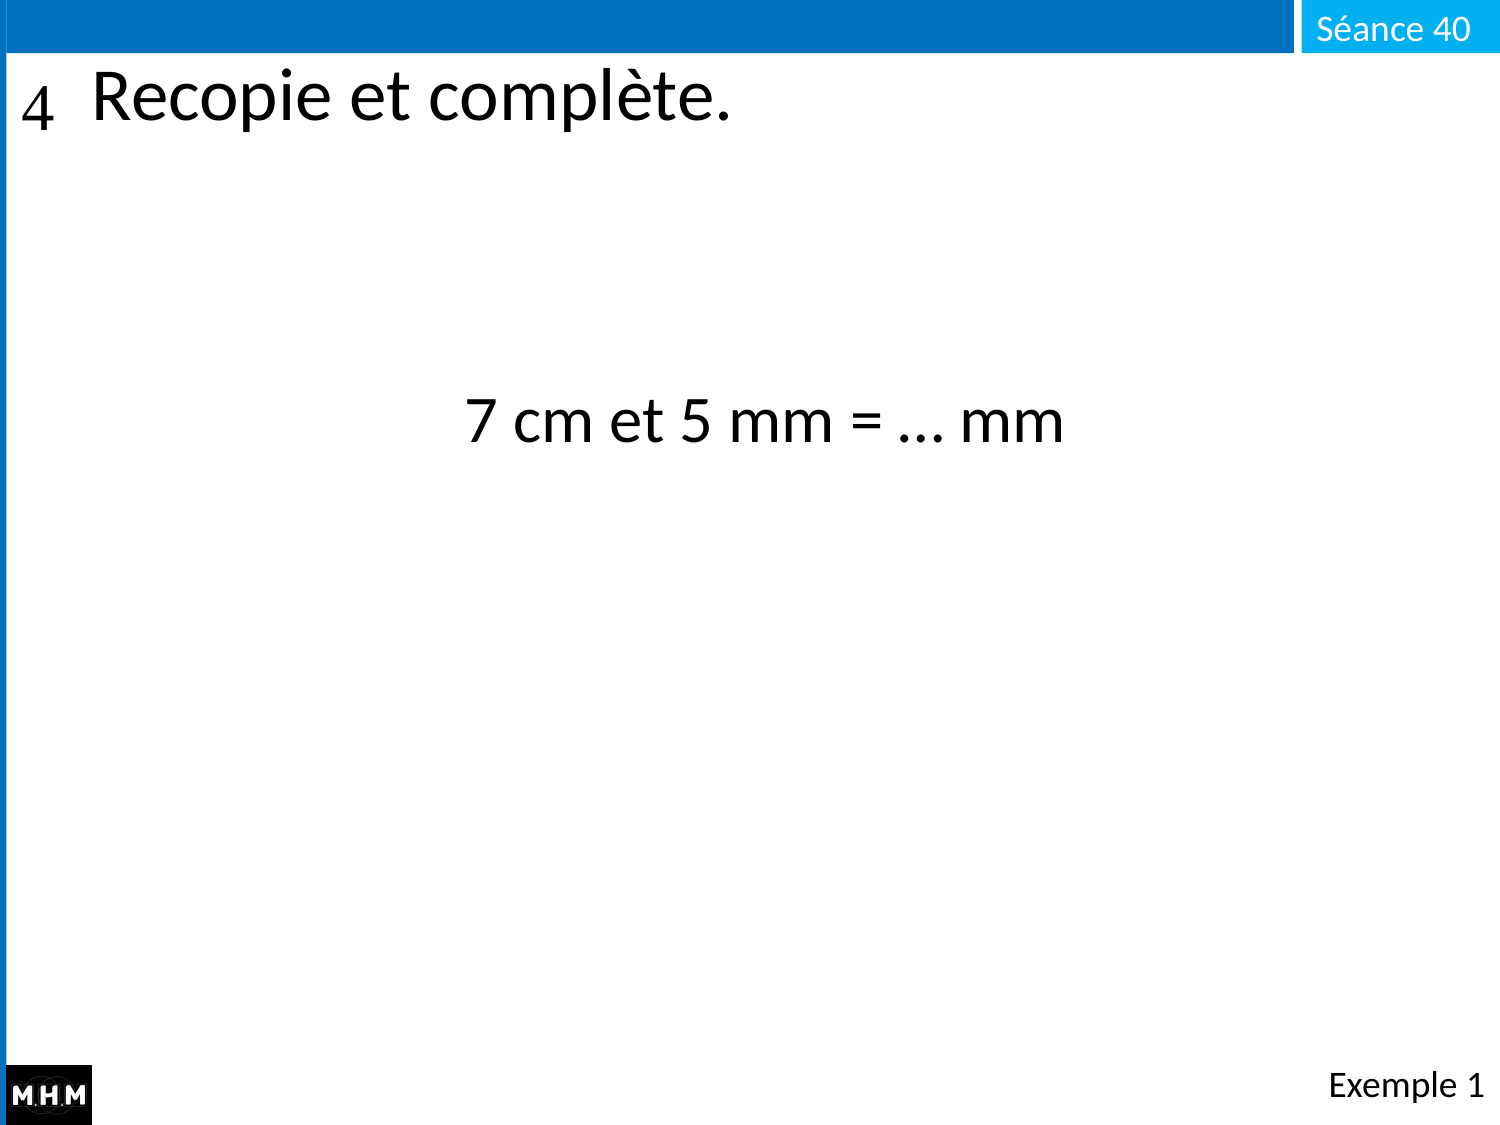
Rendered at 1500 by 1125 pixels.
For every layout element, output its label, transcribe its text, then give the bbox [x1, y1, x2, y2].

text_box Exemple 1 [1247, 1052, 1500, 1113]
text_box 7 cm et 5 mm = … mm [450, 368, 1158, 463]
picture [6, 1065, 92, 1125]
title Recopie et complète. [77, 57, 1470, 144]
